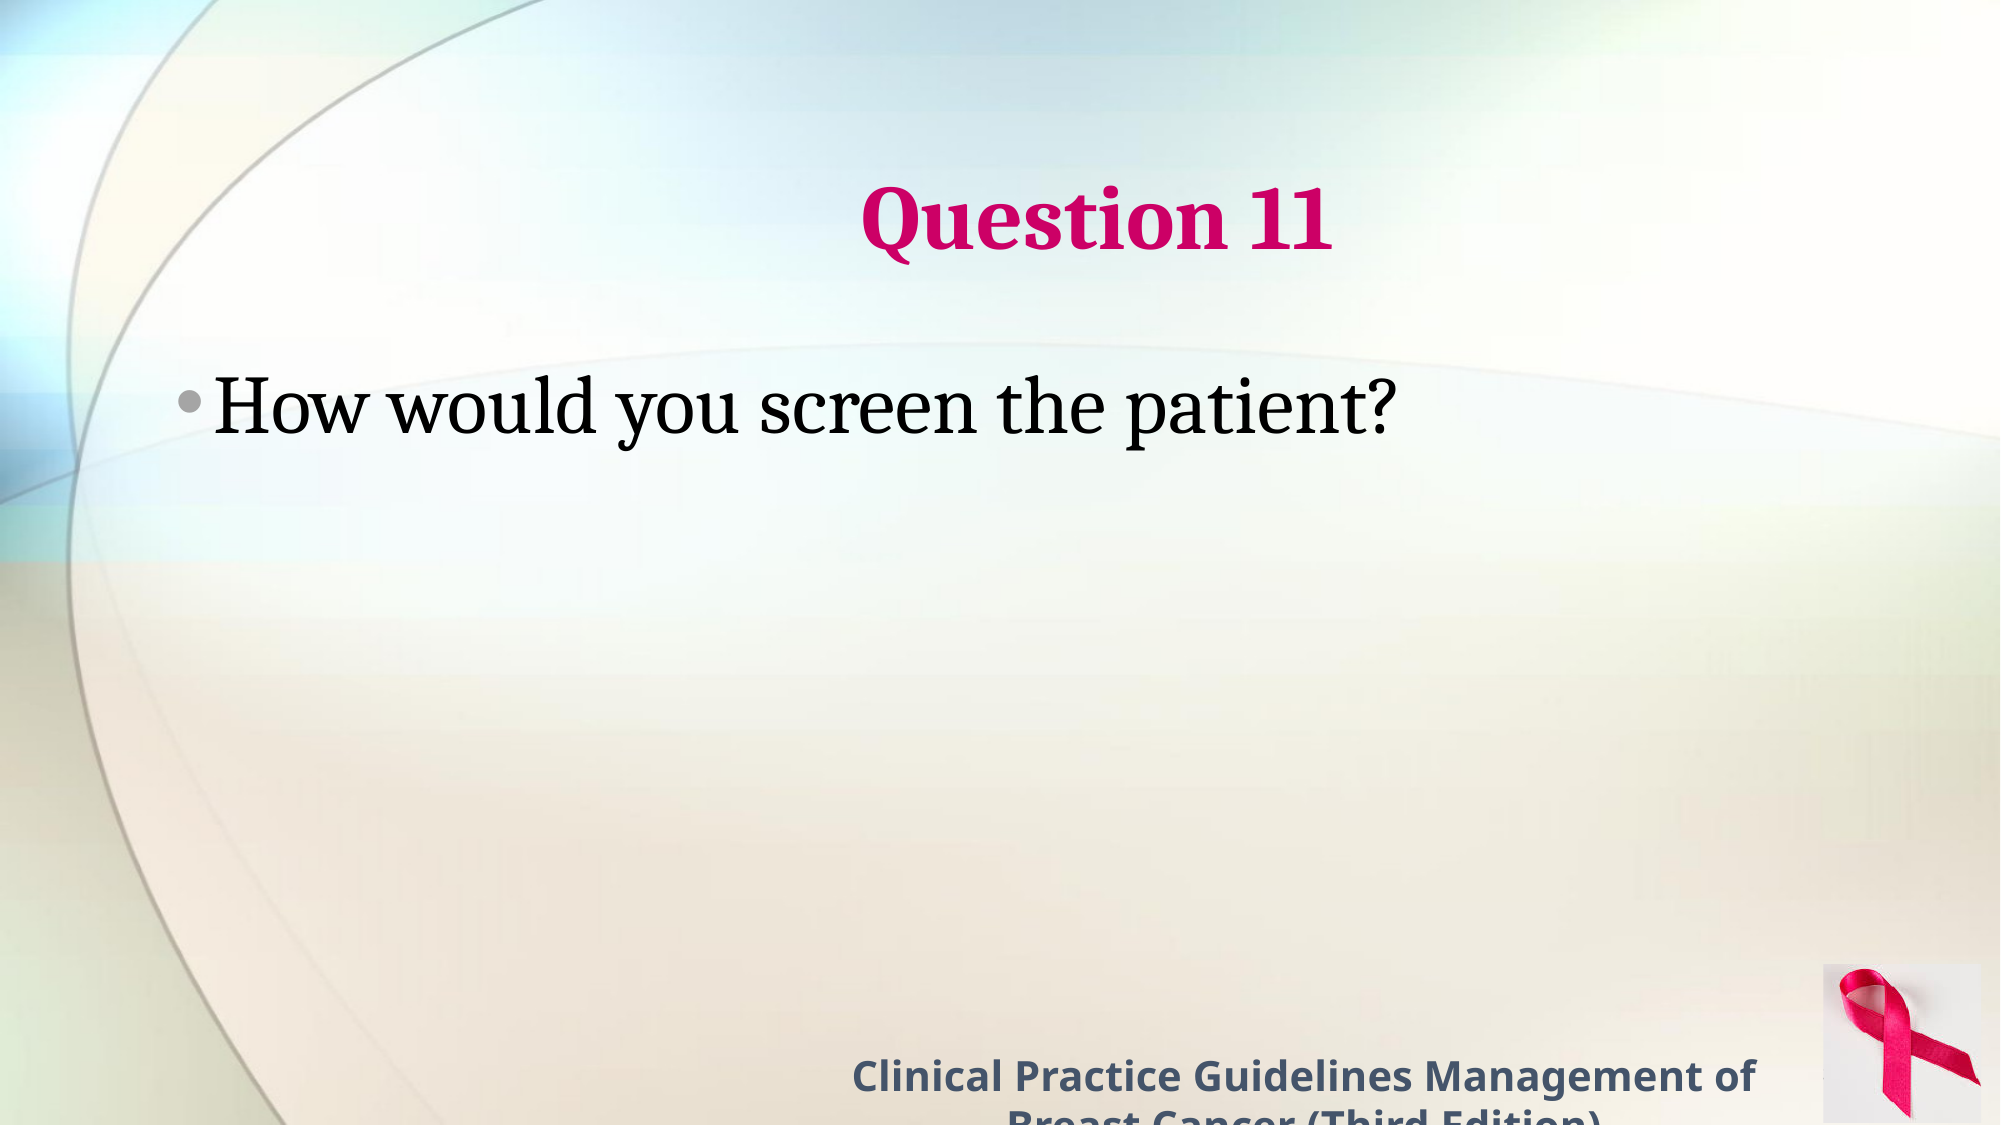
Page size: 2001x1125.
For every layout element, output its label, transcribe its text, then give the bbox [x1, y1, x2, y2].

list How would you screen the patient? [160, 353, 1863, 1011]
title Question 11 [357, 104, 1840, 322]
picture [0, 0, 2001, 1125]
text_box Clinical Practice Guidelines Management of Breast Cancer (Third Edition) [788, 1042, 1820, 1125]
